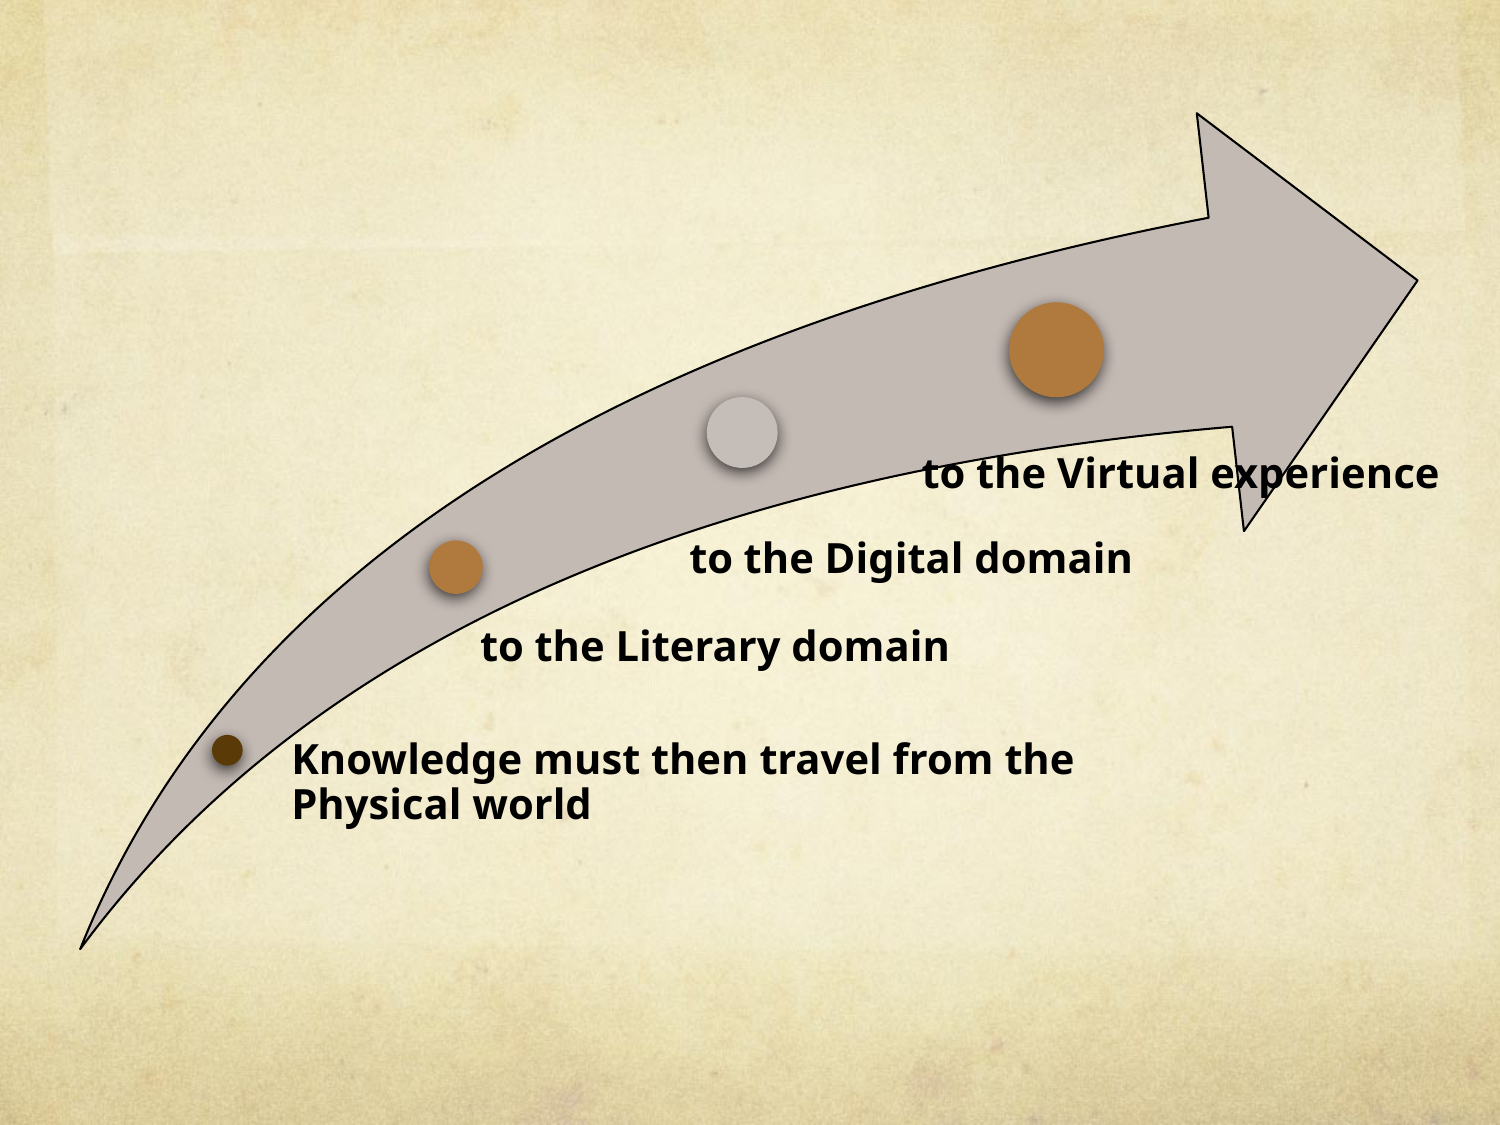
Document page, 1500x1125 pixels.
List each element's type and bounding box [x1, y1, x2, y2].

picture [0, 0, 1500, 1125]
list [36, 0, 1376, 1063]
